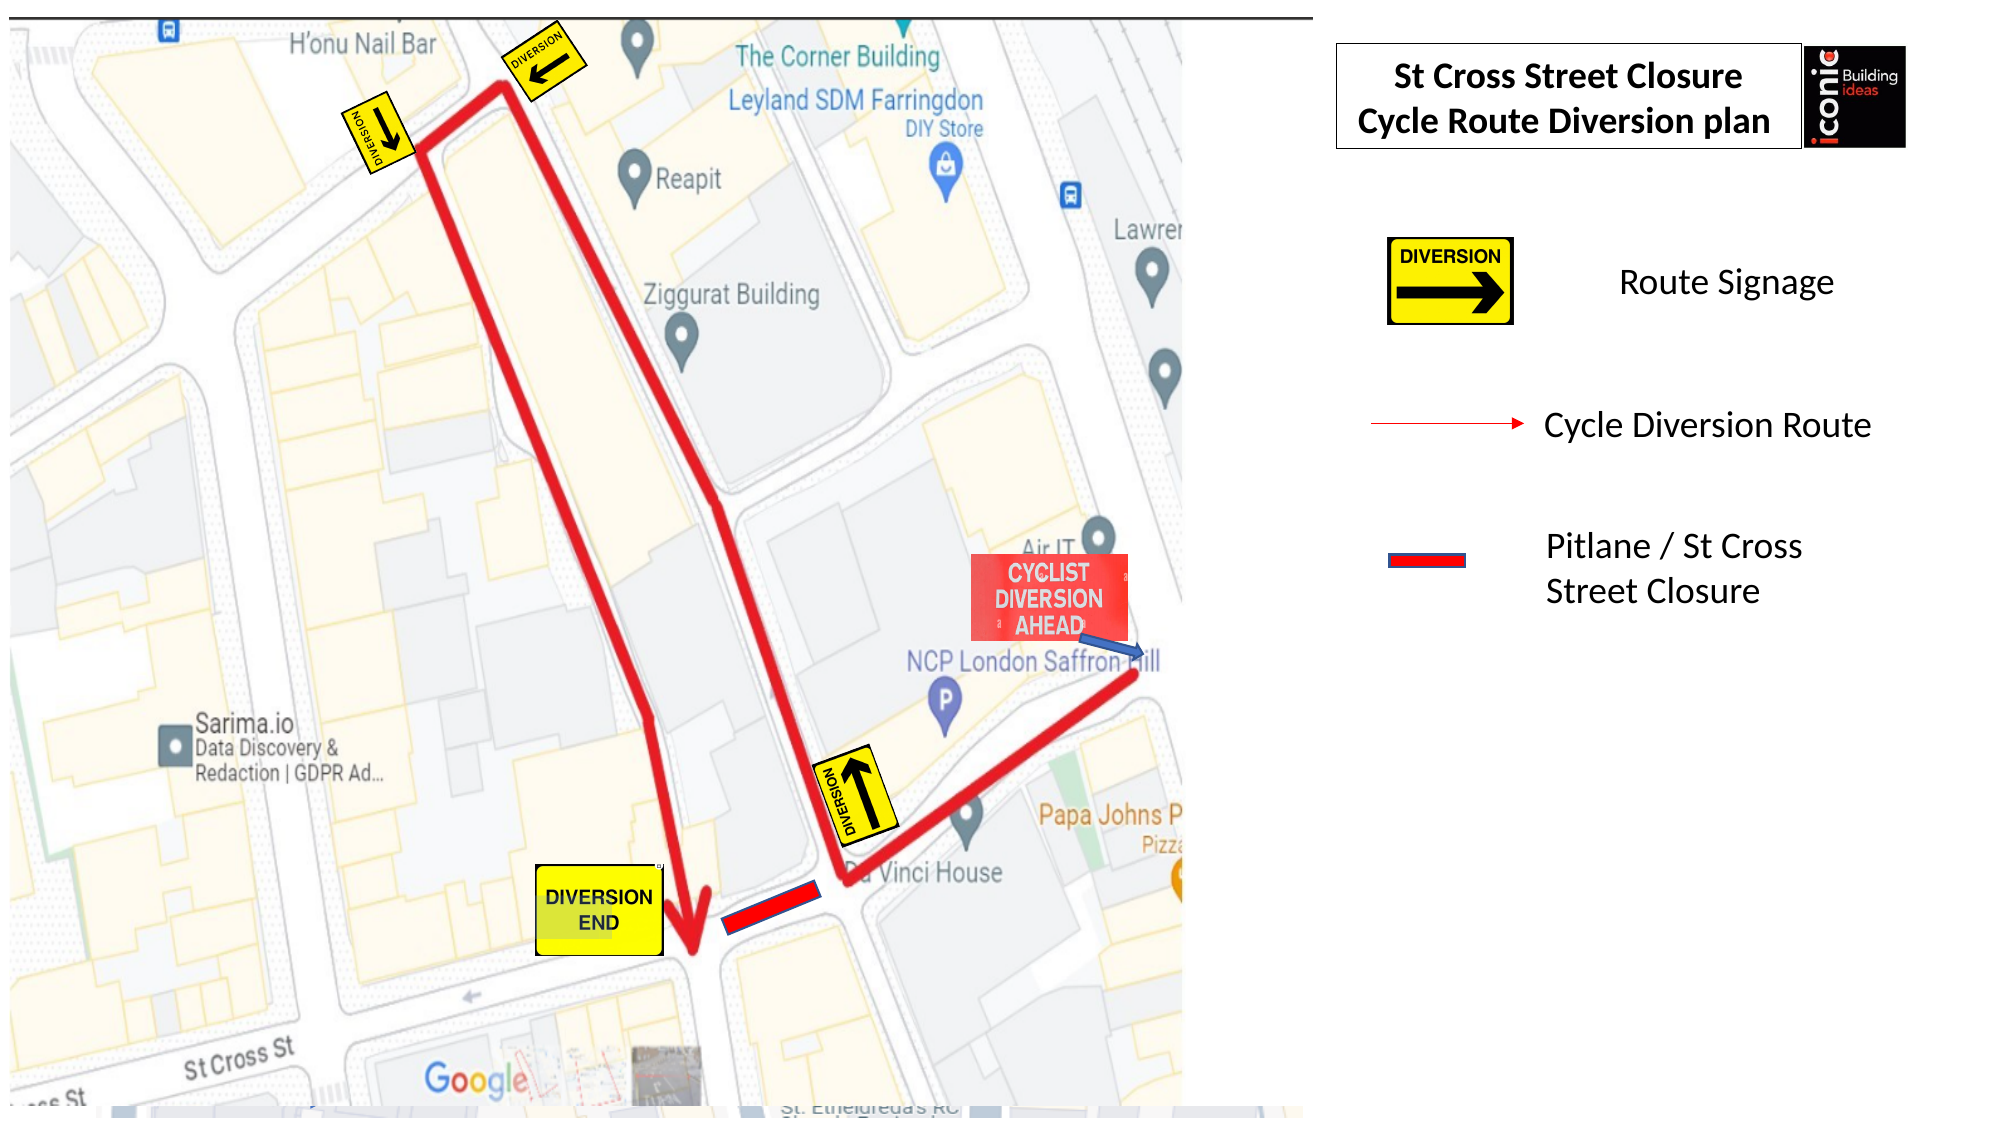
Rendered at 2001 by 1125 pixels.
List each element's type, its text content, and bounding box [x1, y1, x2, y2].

text_box Pitlane / St Cross Street Closure [1531, 513, 1873, 619]
text_box Route Signage [1604, 249, 1902, 310]
text_box St Cross Street Closure Cycle Route Diversion plan [1336, 43, 1801, 149]
text_box [1388, 553, 1466, 568]
picture [1387, 237, 1514, 325]
text_box Cycle Diversion Route [1520, 392, 1921, 453]
picture [1801, 43, 1908, 150]
picture [9, 16, 1313, 1118]
